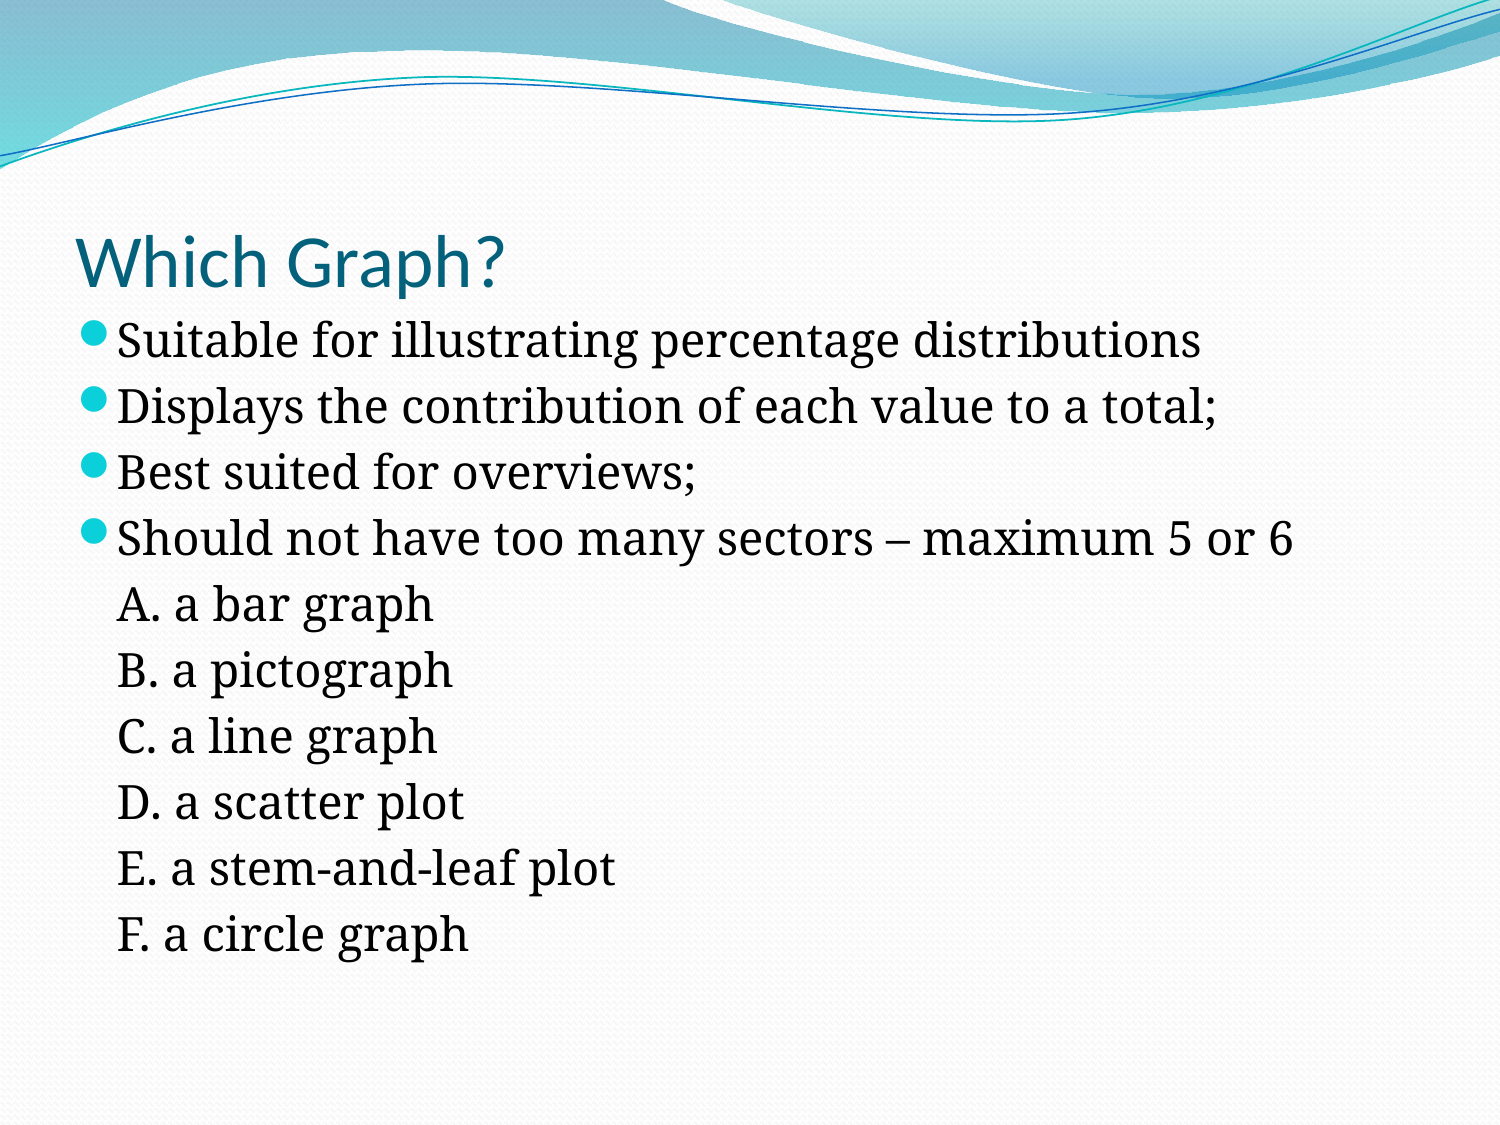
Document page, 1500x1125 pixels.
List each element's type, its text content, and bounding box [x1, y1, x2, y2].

list Suitable for illustrating percentage distributions Displays the contribution of each value to a total; Best suited for overviews; Should not have too many sectors – maximum 5 or 6 A. a bar graph B. a pictograph C. a line graph D. a scatter plot E. a stem-and-leaf plot F. a circle graph [62, 237, 1438, 975]
title Which Graph? [75, 115, 1425, 237]
